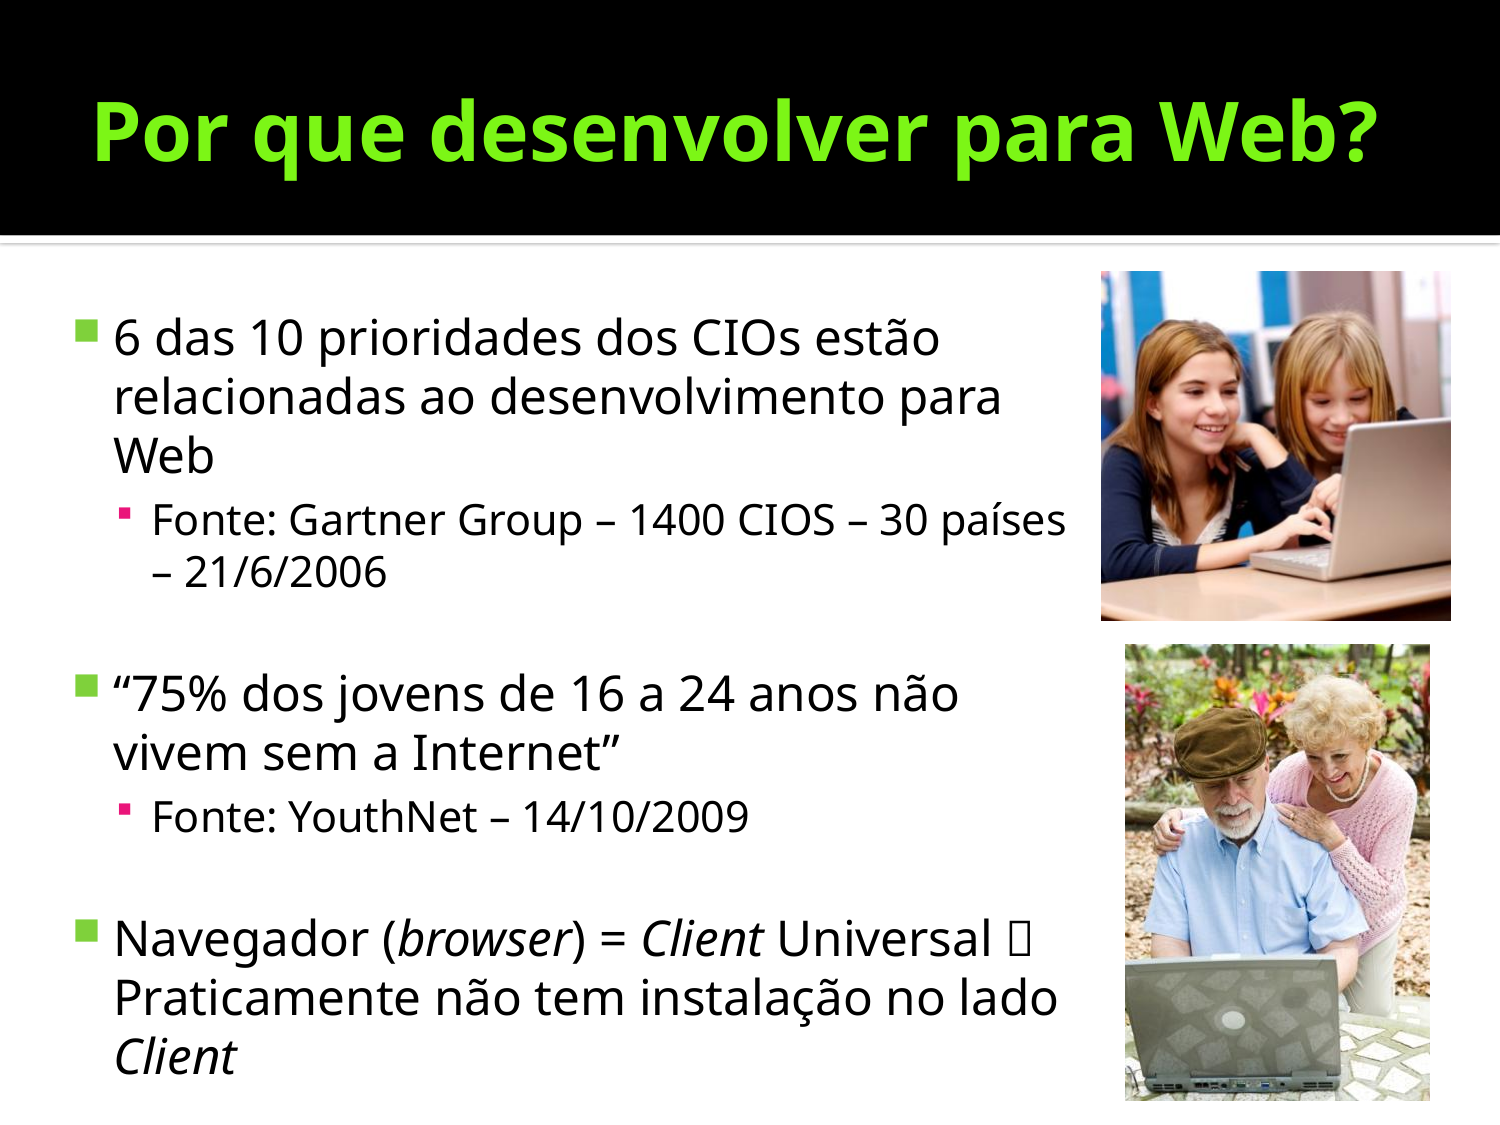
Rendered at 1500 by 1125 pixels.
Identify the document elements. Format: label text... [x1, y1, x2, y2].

list 6 das 10 prioridades dos CIOs estão relacionadas ao desenvolvimento para Web Fonte: Gartner Group – 1400 CIOS – 30 países – 21/6/2006 “75% dos jovens de 16 a 24 anos não vivem sem a Internet” Fonte: YouthNet – 14/10/2009 Navegador (browser) = Client Universal  Praticamente não tem instalação no lado Client [46, 291, 1114, 1102]
title Por que desenvolver para Web? [75, 25, 1425, 231]
picture [1101, 271, 1451, 622]
picture [1124, 644, 1430, 1101]
